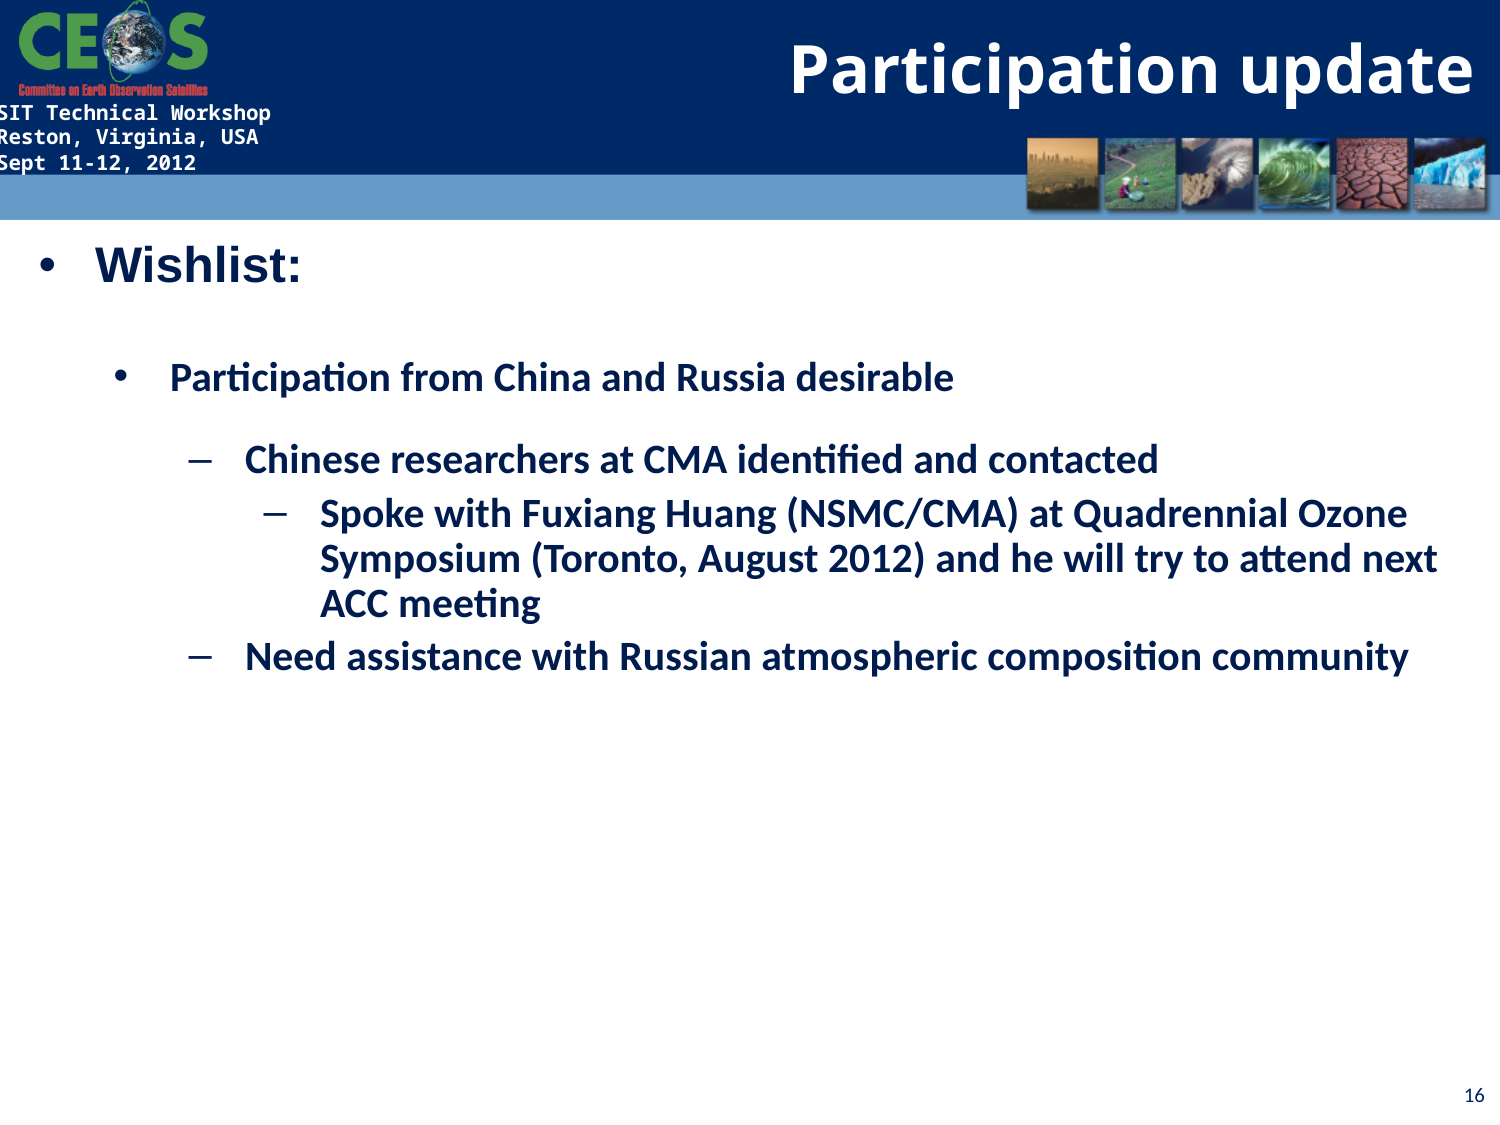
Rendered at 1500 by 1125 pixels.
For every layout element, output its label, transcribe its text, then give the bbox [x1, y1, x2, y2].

text_box Wishlist: Participation from China and Russia desirable Chinese researchers at CMA identified and contacted Spoke with Fuxiang Huang (NSMC/CMA) at Quadrennial Ozone Symposium (Toronto, August 2012) and he will try to attend next ACC meeting Need assistance with Russian atmospheric composition community [24, 232, 1473, 1074]
slide_number 16 [1187, 1073, 1500, 1125]
picture [0, 0, 1500, 220]
title Participation update [216, 16, 1491, 117]
